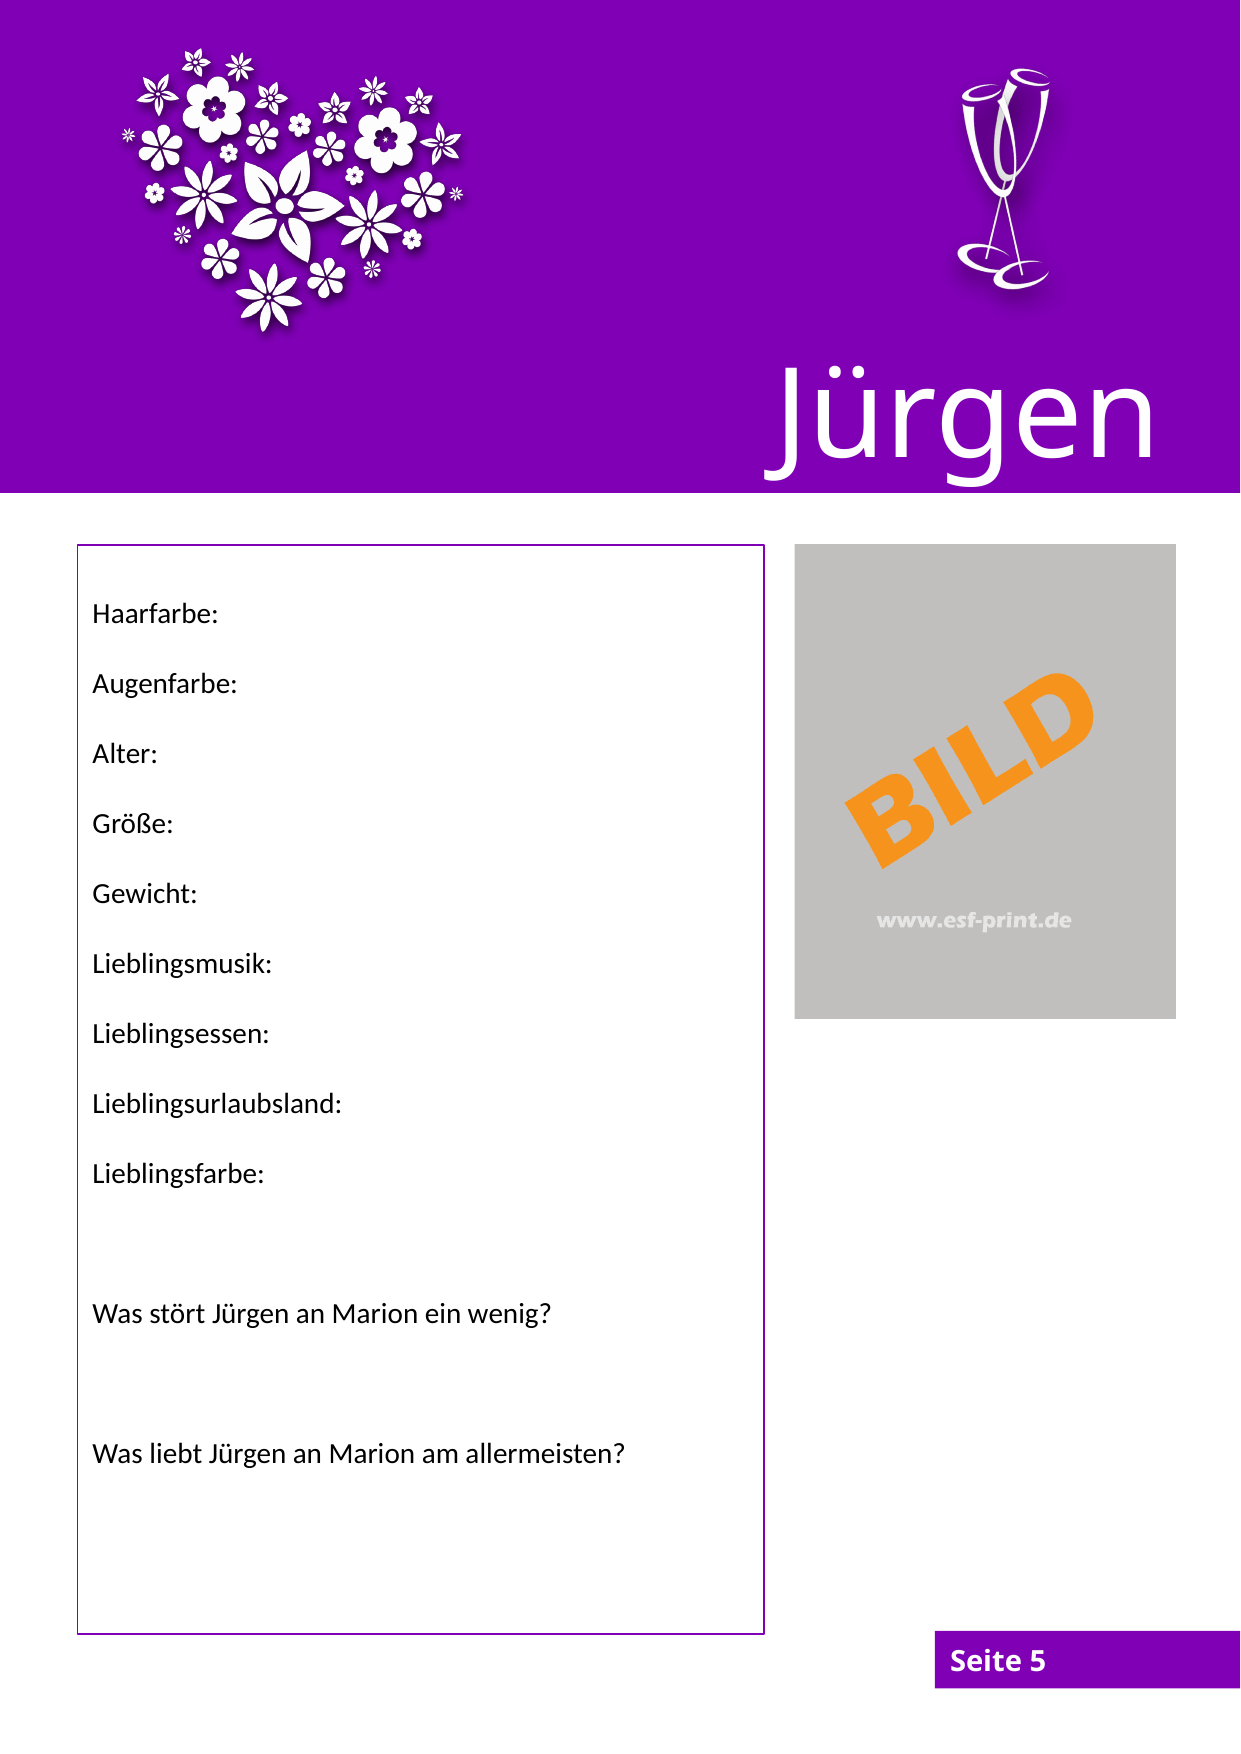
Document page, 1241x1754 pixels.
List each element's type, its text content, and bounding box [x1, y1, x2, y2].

picture [794, 544, 1177, 1019]
text_box [0, 0, 1241, 493]
text_box Jürgen [77, 317, 1176, 486]
picture [85, 31, 491, 376]
text_box Seite 5 [934, 1630, 1241, 1689]
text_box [934, 51, 1085, 329]
text_box Haarfarbe: Augenfarbe: Alter: Größe: Gewicht: Lieblingsmusik: Lieblingsessen: Lieblingsurlaubsland: Lieblingsfarbe: Was stört Jürgen an Marion ein wenig? Was liebt Jürgen an Marion am allermeisten? [77, 544, 764, 1634]
